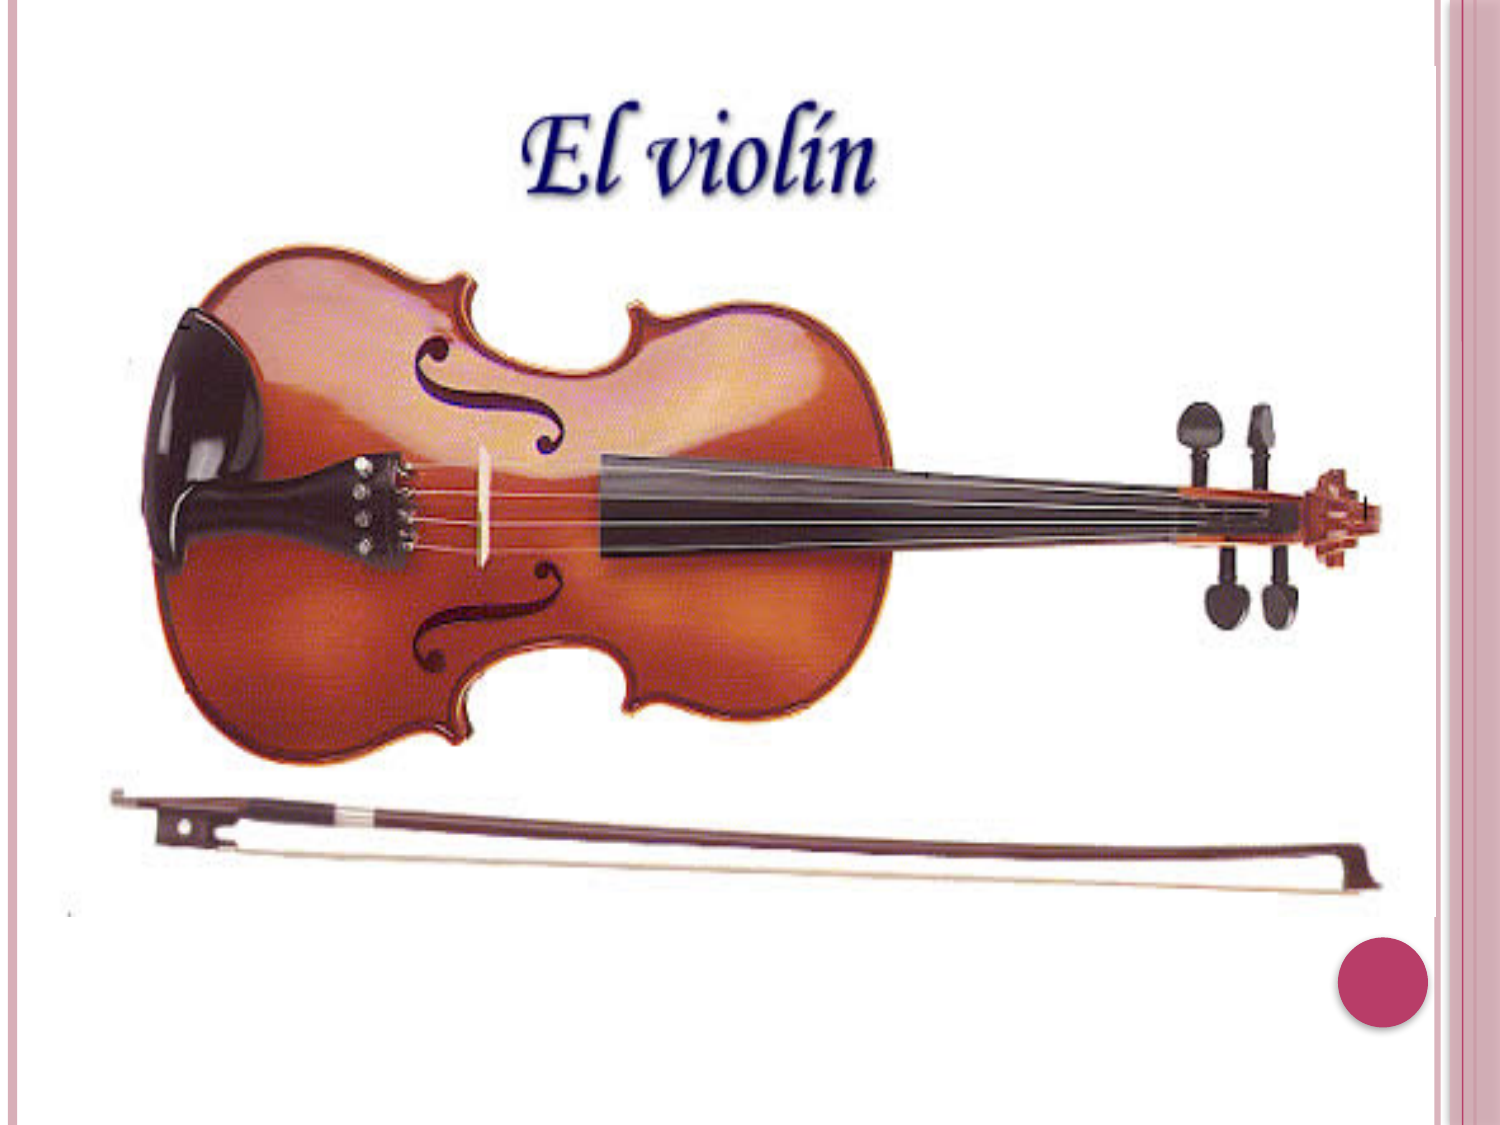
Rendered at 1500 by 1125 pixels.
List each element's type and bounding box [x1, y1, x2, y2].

picture [40, 65, 1436, 918]
